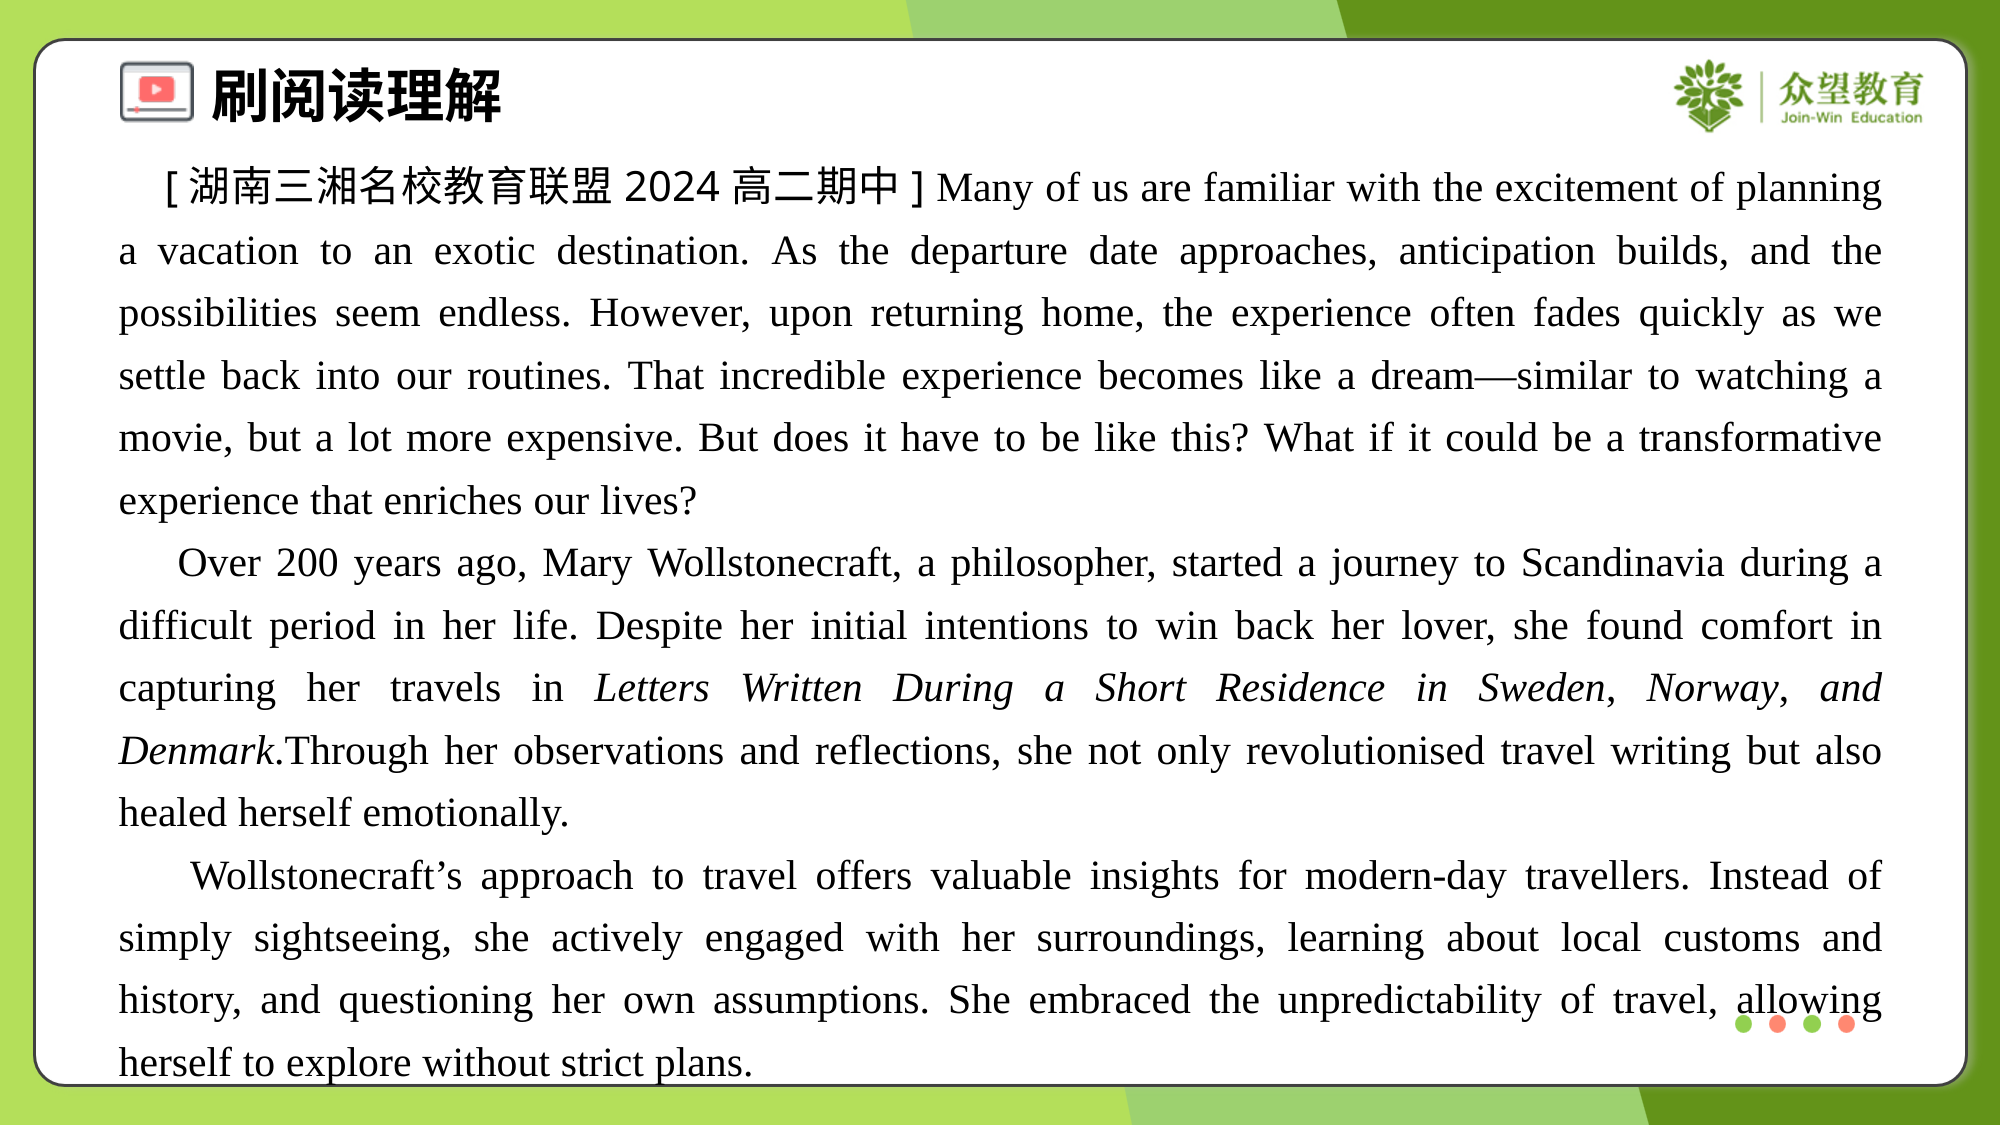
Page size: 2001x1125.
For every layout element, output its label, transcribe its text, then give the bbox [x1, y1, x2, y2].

text_box [湖南三湘名校教育联盟2024高二期中] Many of us are familiar with the excitement of planning a vacation to an exotic destination. As the departure date approaches, anticipation builds, and the possibilities seem endless. However, upon returning home, the experience often fades quickly as we settle back into our routines. That incredible experience becomes like a dream—similar to watching a movie, but a lot more expensive. But does it have to be like this? What if it could be a transformative experience that enriches our lives? Over 200 years ago, Mary Wollstonecraft, a philosopher, started a journey to Scandinavia during a difficult period in her life. Despite her initial intentions to win back her lover, she found comfort in capturing her travels in Letters Written During a Short Residence in Sweden, Norway, and Denmark.Through her observations and reflections, she not only revolutionised travel writing but also healed herself emotionally. Wollstonecraft’s approach to travel offers valuable insights for modern-day travellers. Instead of simply sightseeing, she actively engaged with her surroundings, learning about local customs and history, and questioning her own assumptions. She embraced the unpredictability of travel, allowing herself to explore without strict plans. [118, 147, 1883, 1086]
picture [0, 0, 2000, 1125]
